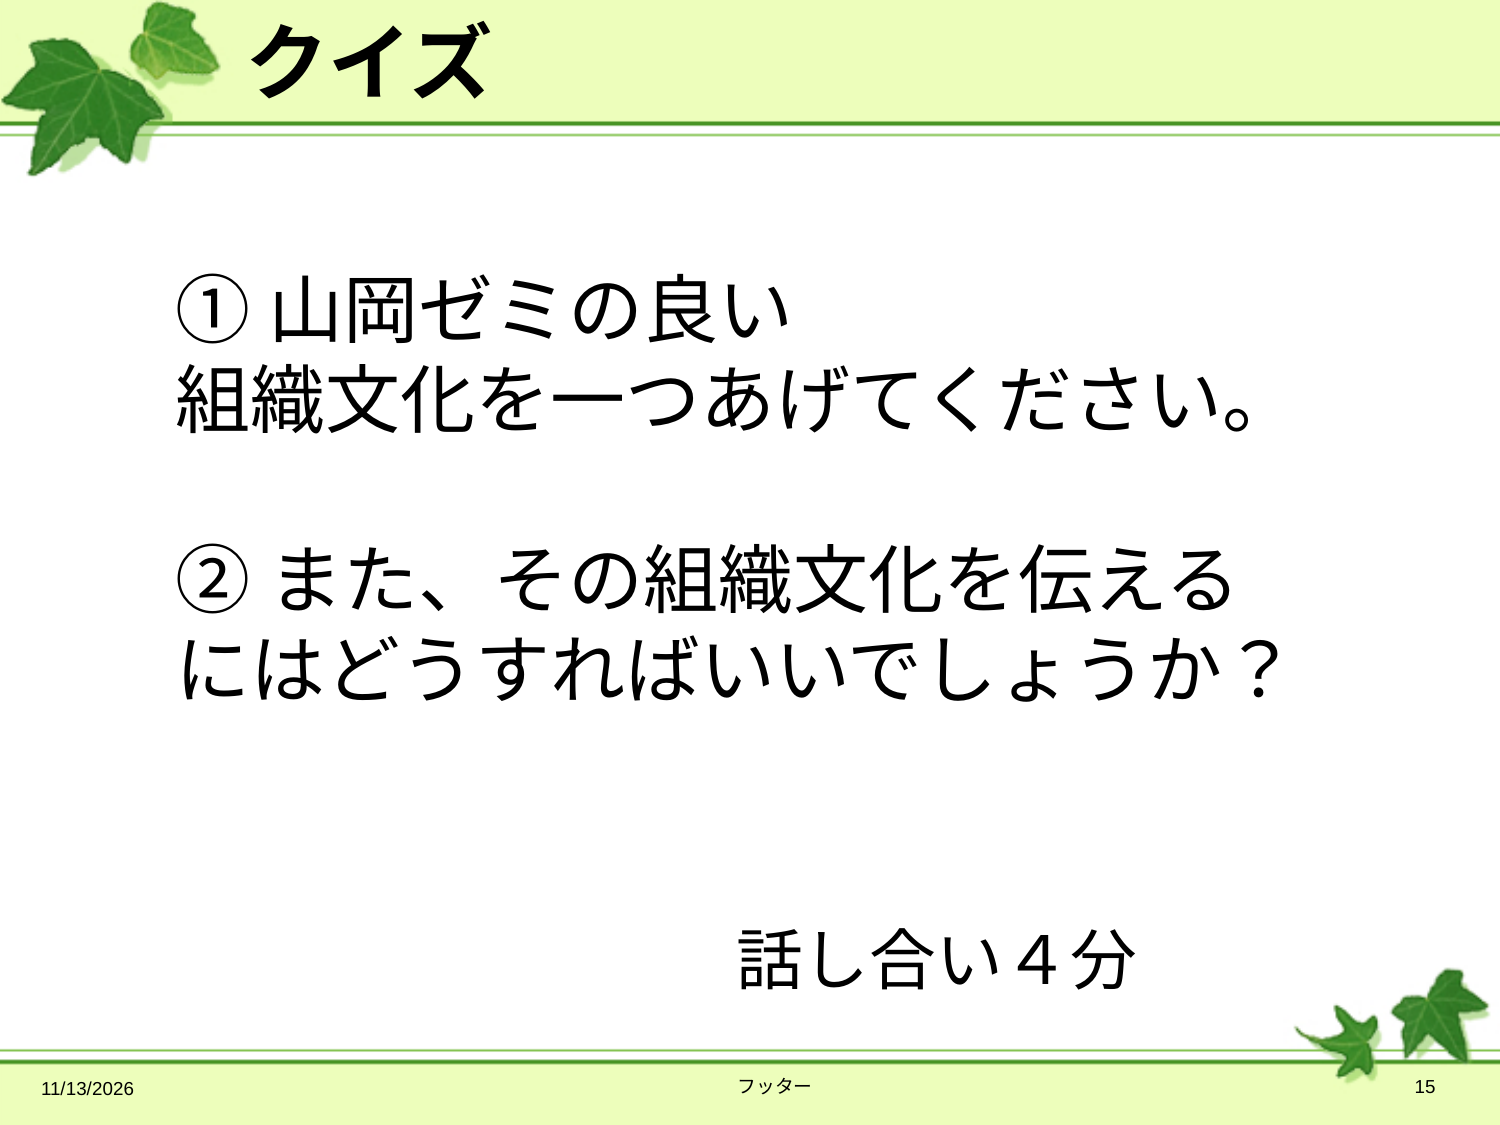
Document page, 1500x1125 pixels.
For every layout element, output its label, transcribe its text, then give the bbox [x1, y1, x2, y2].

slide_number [26, 1069, 276, 1107]
text_box ①山岡ゼミの良い 組織文化を一つあげてください。 ②また、その組織文化を伝える にはどうすればいいでしょうか？ [160, 255, 1313, 721]
title クイズ [230, 42, 1456, 118]
footer フッター [287, 1069, 1263, 1107]
text_box 話し合い４分 [721, 910, 1152, 1005]
picture [0, 0, 1500, 1125]
slide_number 15 [1387, 1074, 1463, 1098]
